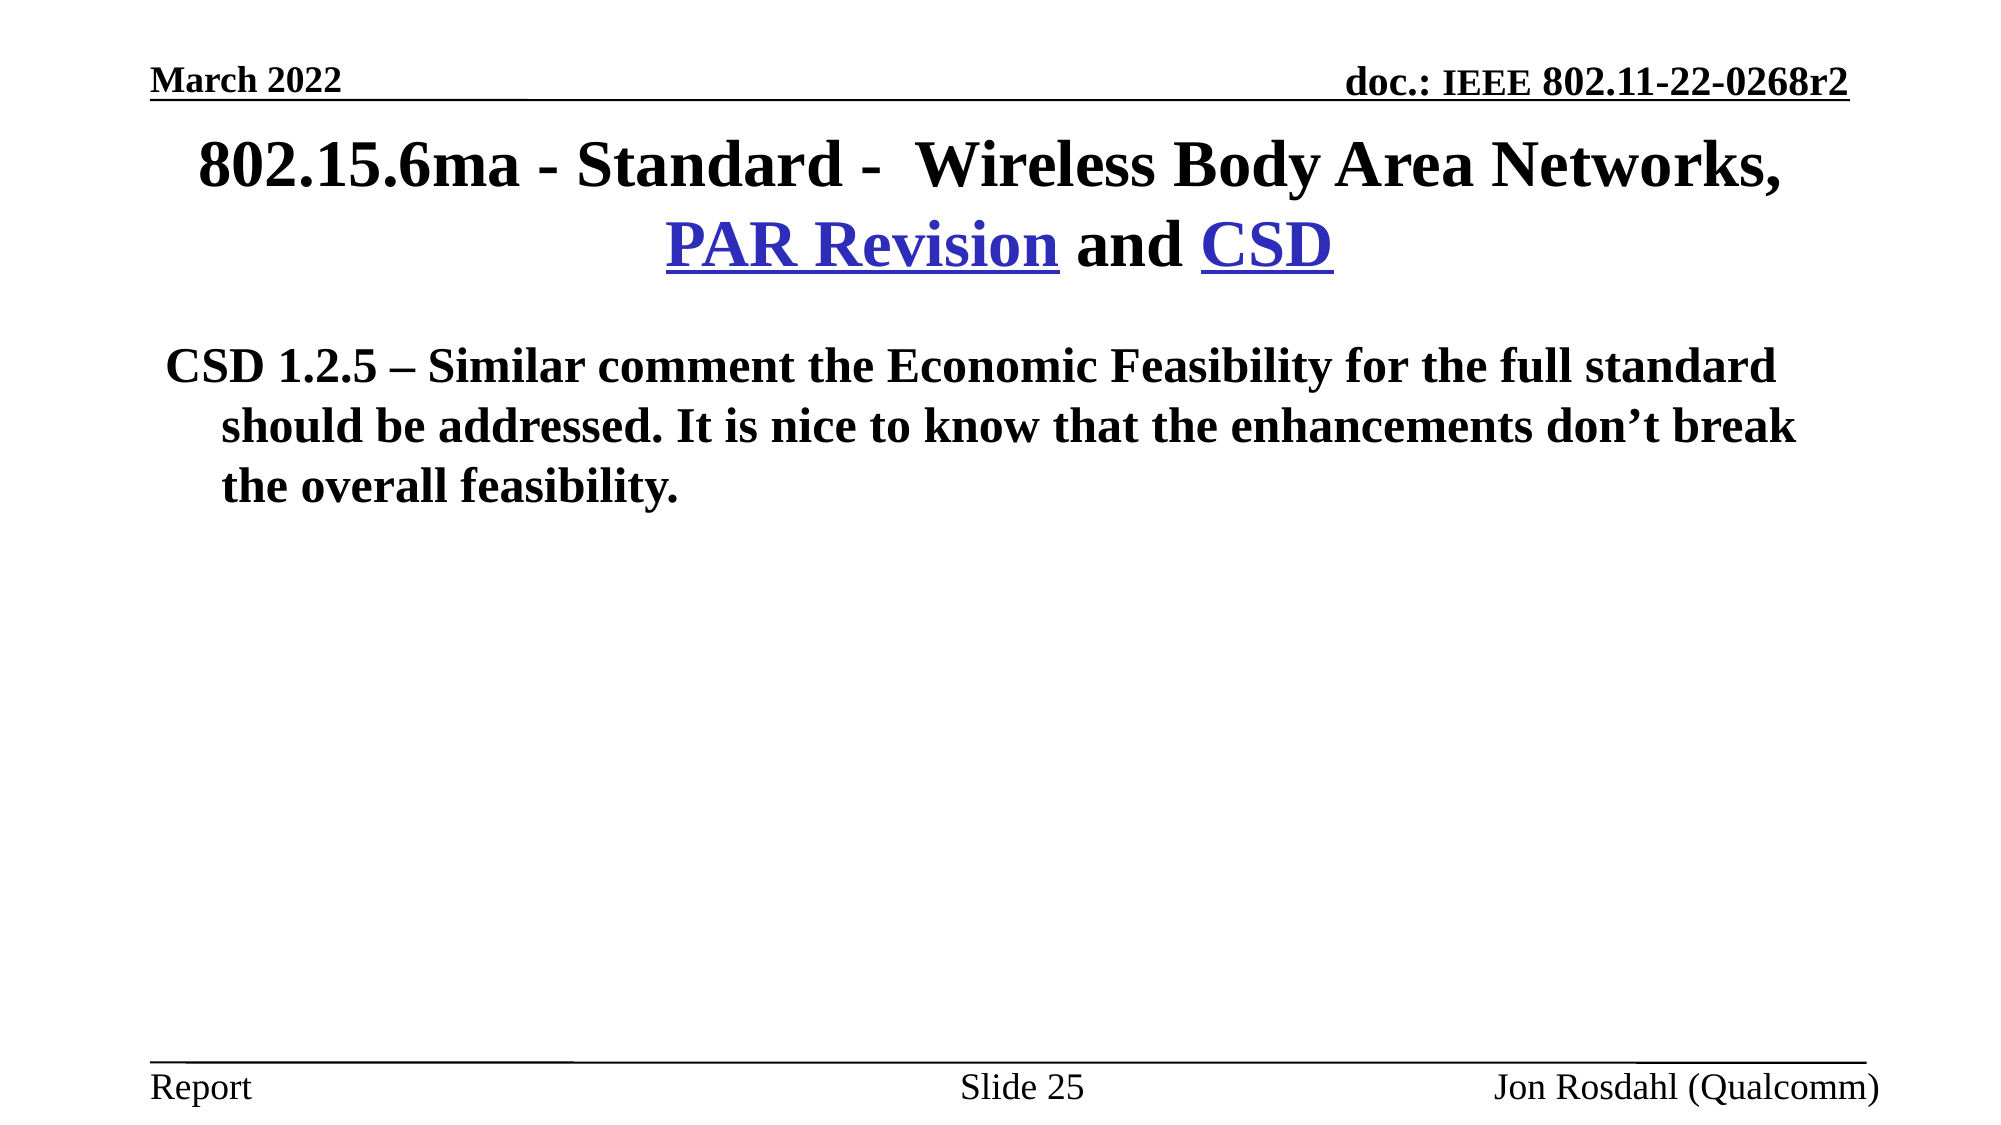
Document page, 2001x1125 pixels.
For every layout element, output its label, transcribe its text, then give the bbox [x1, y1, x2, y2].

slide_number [149, 49, 431, 100]
title 802.15.6ma - Standard - Wireless Body Area Networks, PAR Revision and CSD [149, 112, 1850, 288]
list CSD 1.2.5 – Similar comment the Economic Feasibility for the full standard should be addressed. It is nice to know that the enhancements don’t break the overall feasibility. [149, 324, 1850, 1000]
slide_number Slide 25 [950, 1061, 1095, 1125]
footer Jon Rosdahl (Qualcomm) [1436, 1061, 1881, 1108]
